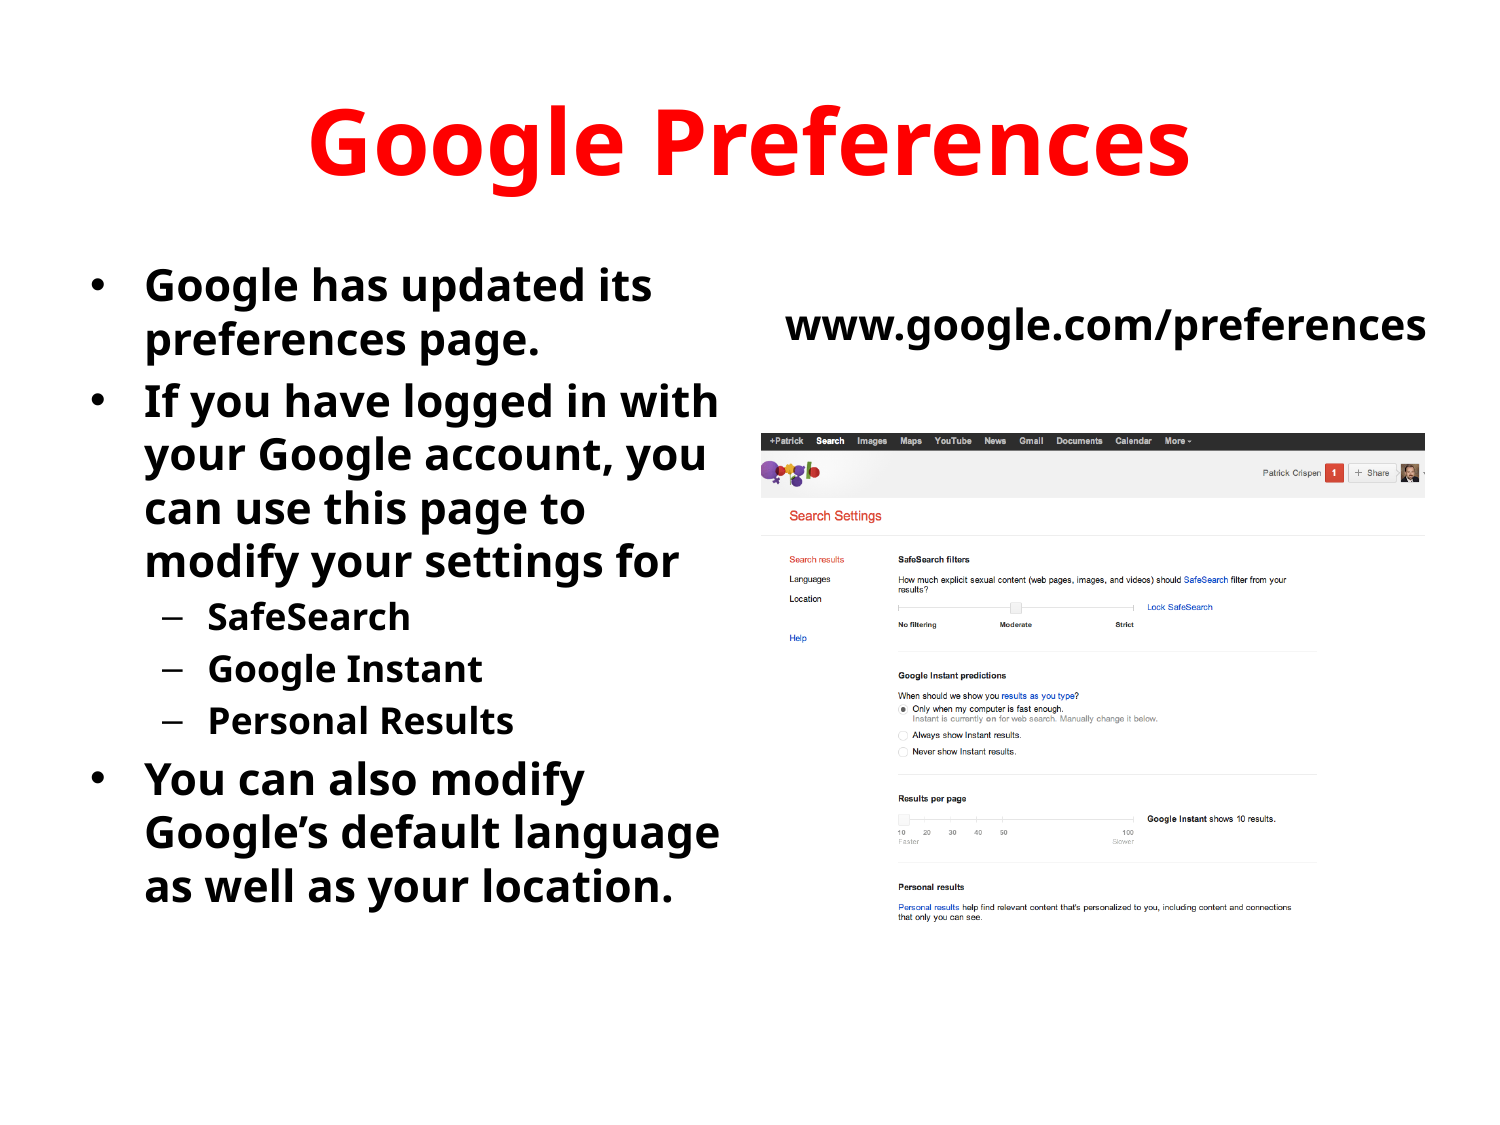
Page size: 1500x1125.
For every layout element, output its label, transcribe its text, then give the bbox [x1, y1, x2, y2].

list www.google.com/preferences [761, 251, 1450, 357]
title Google Preferences [75, 45, 1425, 233]
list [761, 356, 1426, 1006]
list Google has updated its preferences page. If you have logged in with your Google account, you can use this page to modify your settings for SafeSearch Google Instant Personal Results You can also modify Google’s default language as well as your location. [75, 249, 738, 1005]
